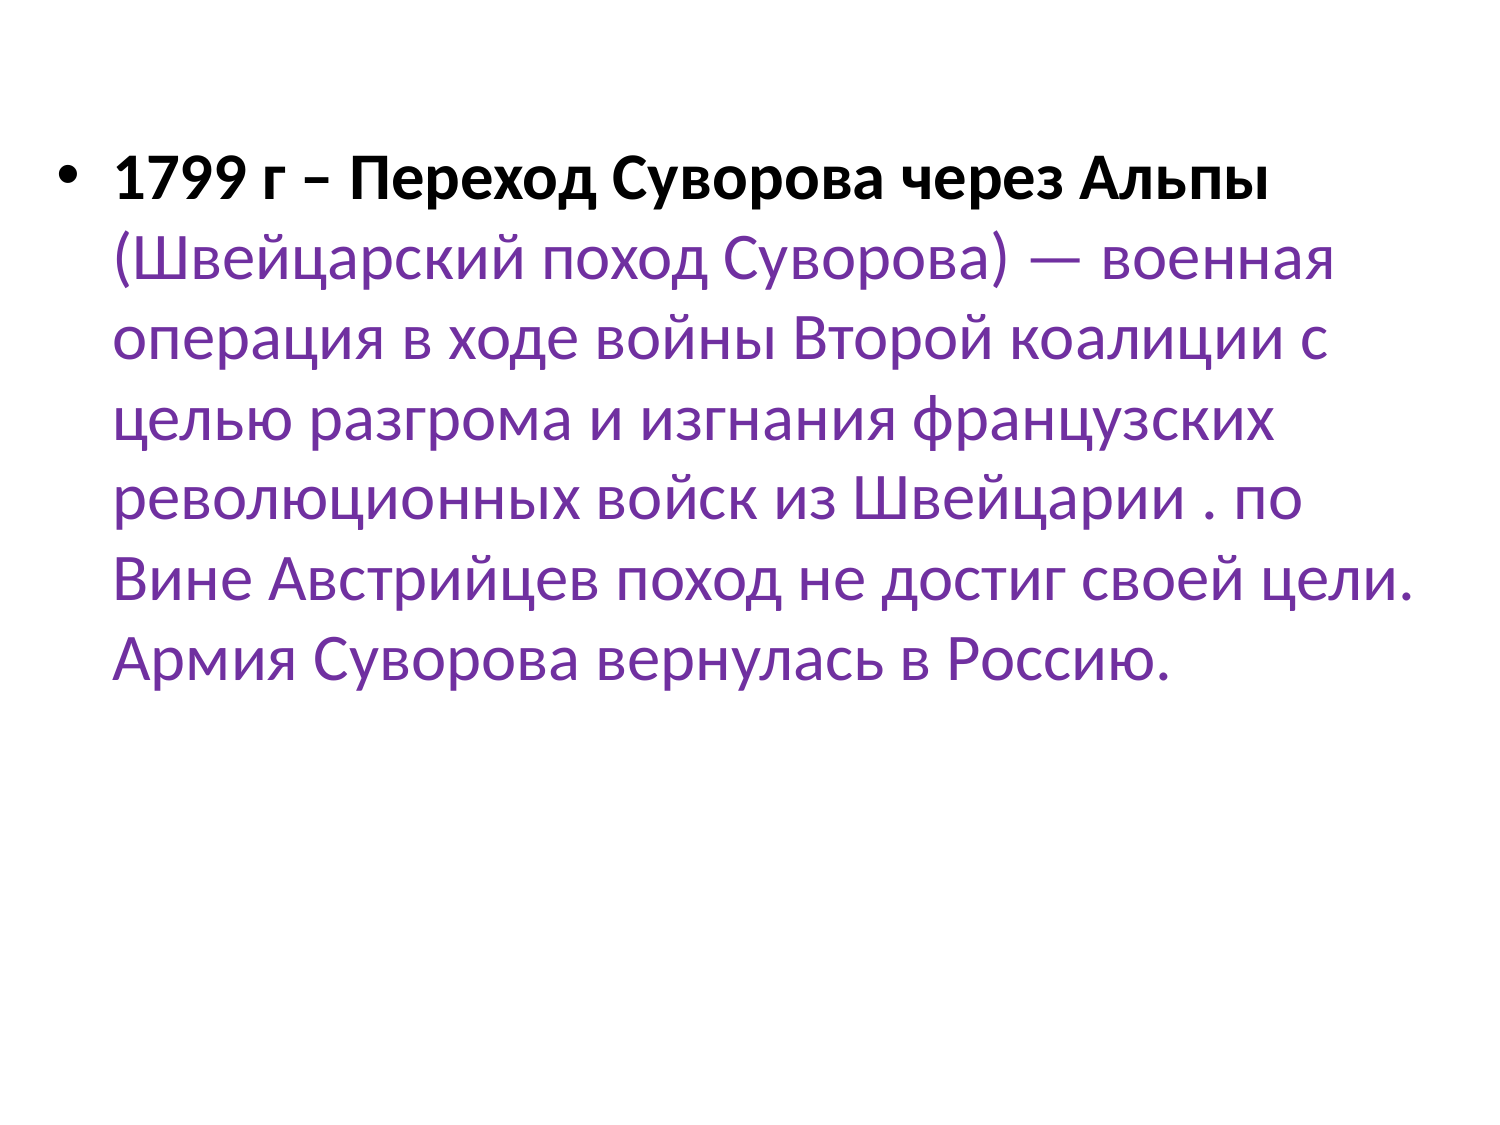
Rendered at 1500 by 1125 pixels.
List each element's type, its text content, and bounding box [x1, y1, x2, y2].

list 1799 г – Переход Суворова через Альпы (Швейцарский поход Суворова) — военная операция в ходе войны Второй коалиции с целью разгрома и изгнания французских революционных войск из Швейцарии . по Вине Австрийцев поход не достиг своей цели. Армия Суворова вернулась в Россию. [41, 125, 1447, 1106]
